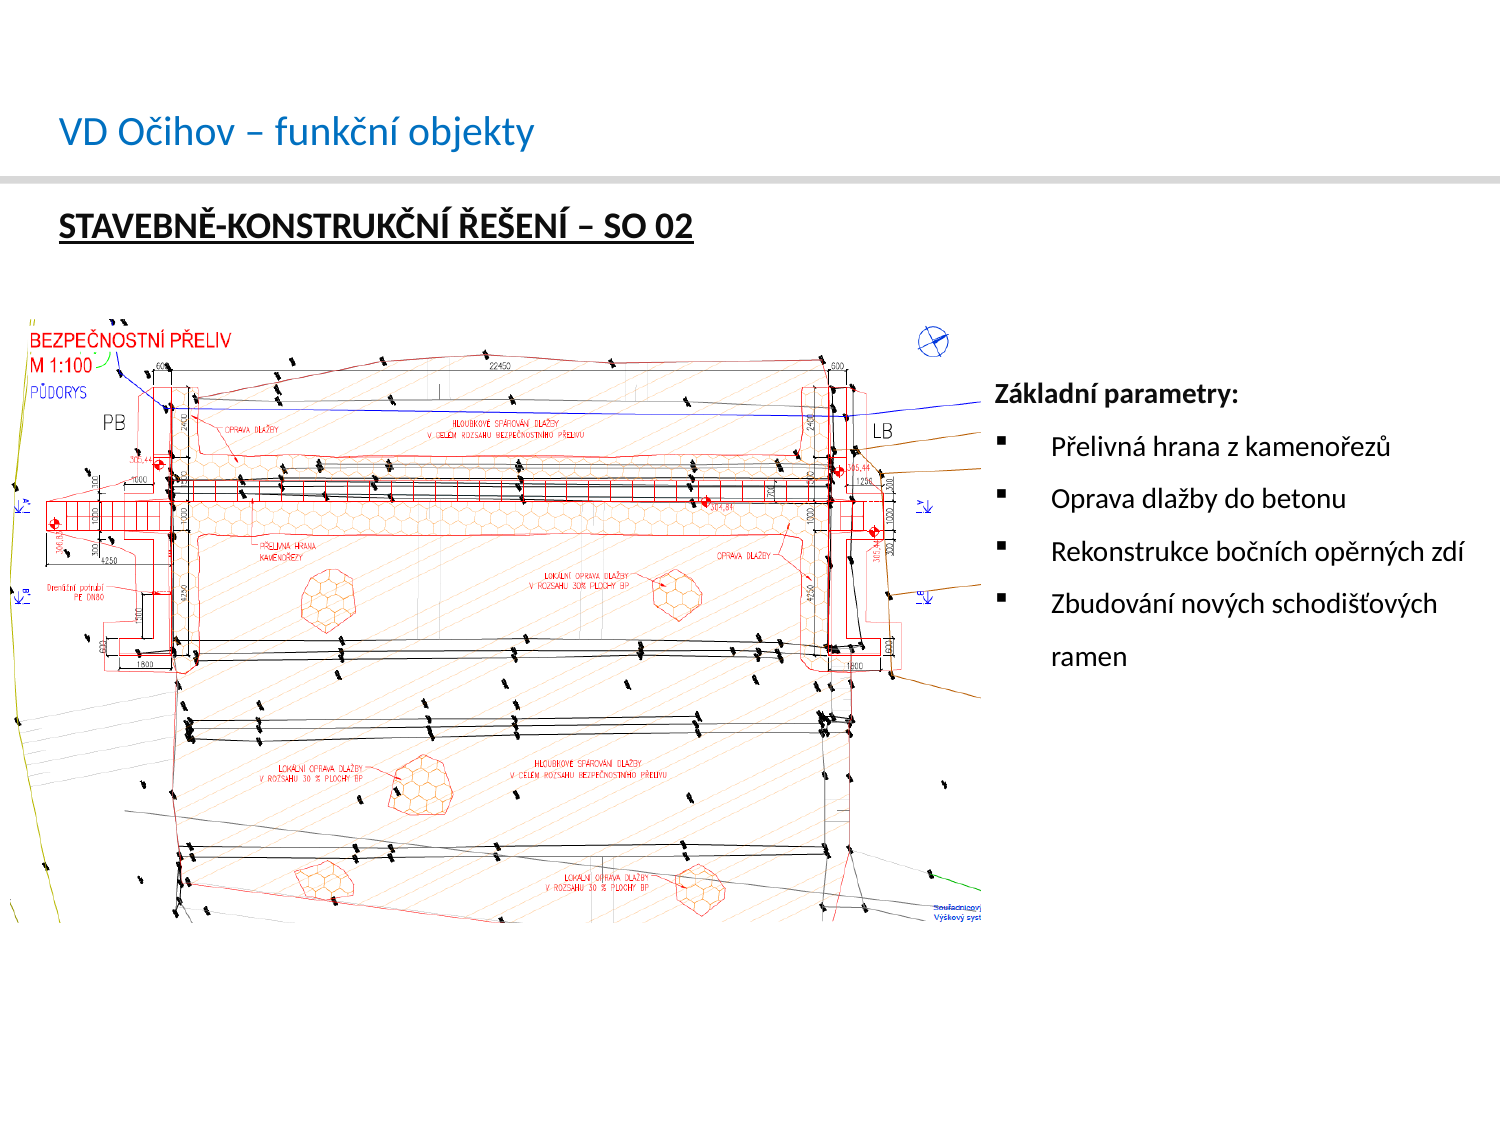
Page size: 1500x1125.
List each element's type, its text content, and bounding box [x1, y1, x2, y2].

text_box Základní parametry: Přelivná hrana z kamenořezů Oprava dlažby do betonu Rekonstrukce bočních opěrných zdí Zbudování nových schodišťových ramen [987, 349, 1494, 680]
picture [10, 317, 982, 923]
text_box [0, 86, 1500, 184]
text_box STAVEBNĚ-KONSTRUKČNÍ ŘEŠENÍ – SO 02 [43, 193, 1500, 254]
